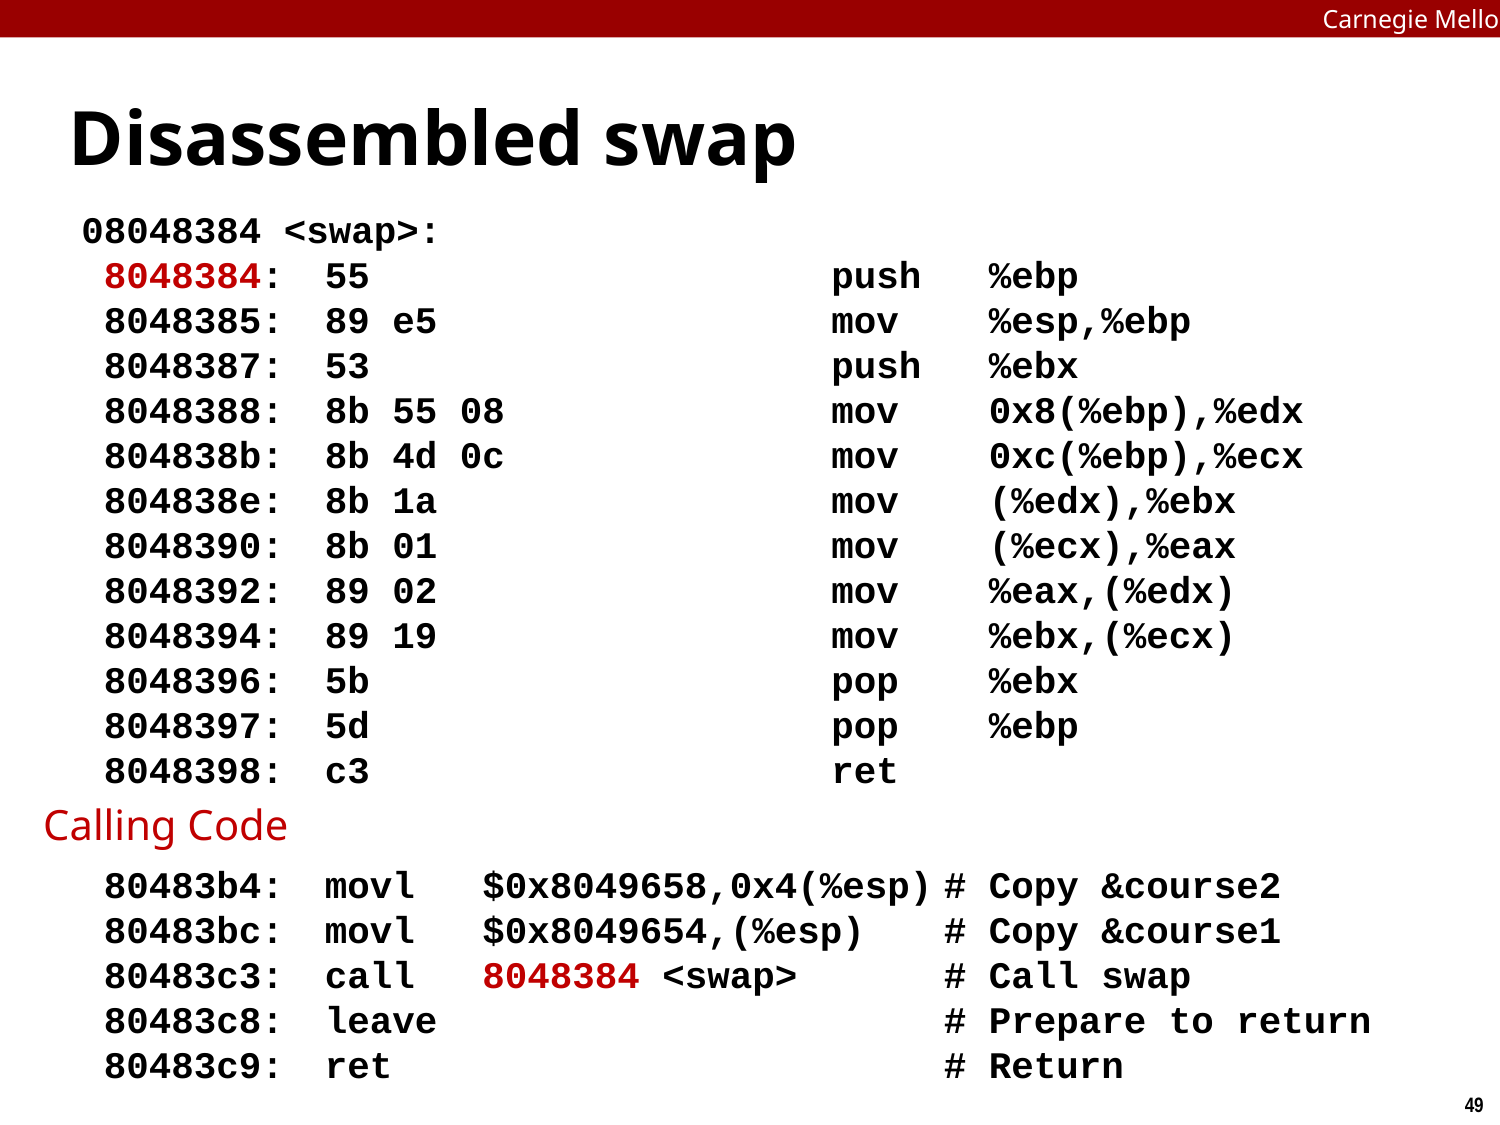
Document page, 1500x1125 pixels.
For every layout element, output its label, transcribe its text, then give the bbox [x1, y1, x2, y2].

text_box 80483b4: movl $0x8049658,0x4(%esp) # Copy &course2 80483bc: movl $0x8049654,(%esp) # Copy &course1 80483c3: call 8048384 <swap> # Call swap 80483c8: leave # Prepare to return 80483c9: ret # Return [75, 854, 1475, 951]
text_box [0, 0, 1500, 38]
text_box Calling Code [36, 792, 295, 856]
title Disassembled swap [62, 41, 1438, 230]
text_box Carnegie Mellon [1322, 3, 1500, 33]
text_box 08048384 <swap>: 8048384: 55 push %ebp 8048385: 89 e5 mov %esp,%ebp 8048387: 53 push %ebx 8048388: 8b 55 08 mov 0x8(%ebp),%edx 804838b: 8b 4d 0c mov 0xc(%ebp),%ecx 804838e: 8b 1a mov (%edx),%ebx 8048390: 8b 01 mov (%ecx),%eax 8048392: 89 02 mov %eax,(%edx) 8048394: 89 19 mov %ebx,(%ecx) 8048396: 5b pop %ebx 8048397: 5d pop %ebp 8048398: c3 ret [75, 199, 1325, 755]
